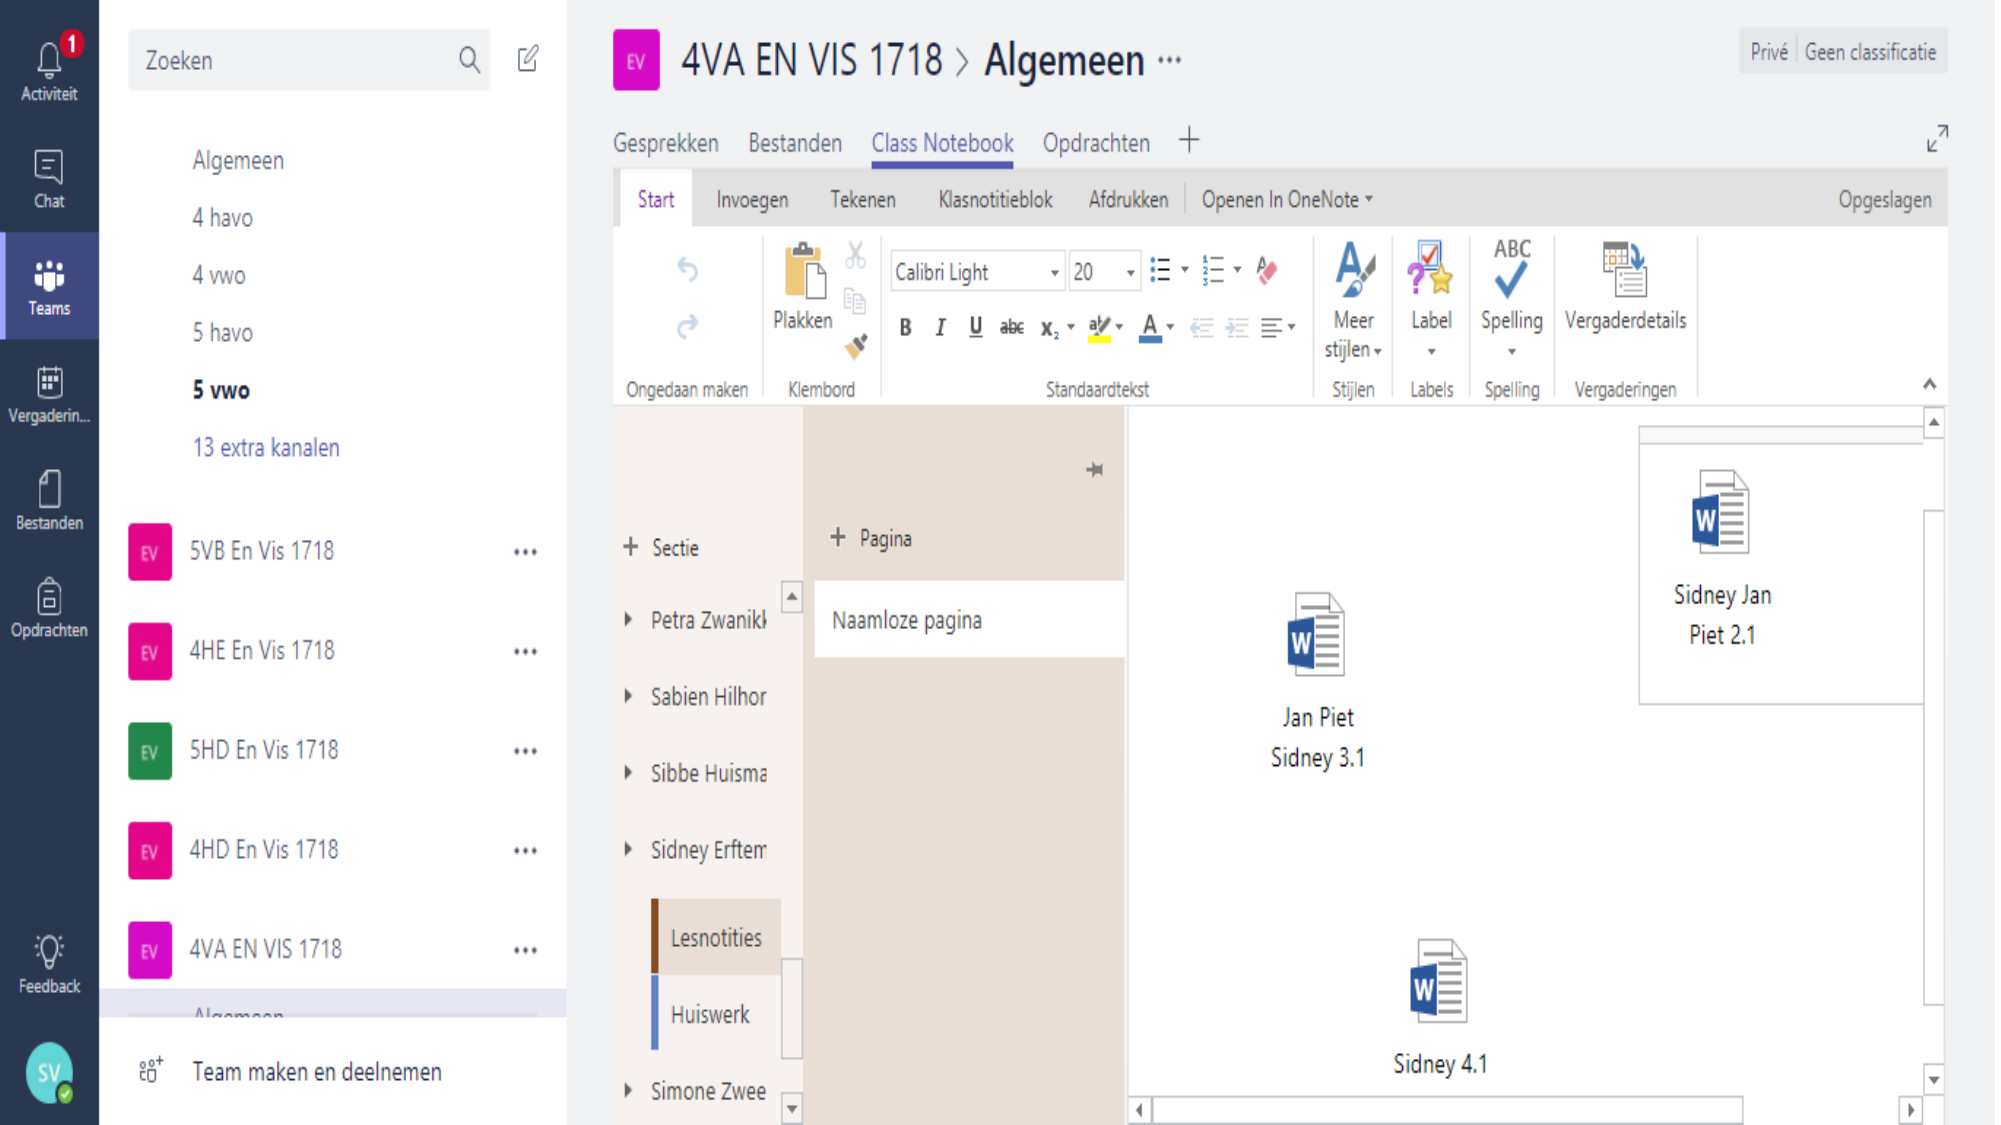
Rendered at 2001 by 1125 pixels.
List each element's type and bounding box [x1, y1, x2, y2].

list [0, 0, 1995, 1125]
